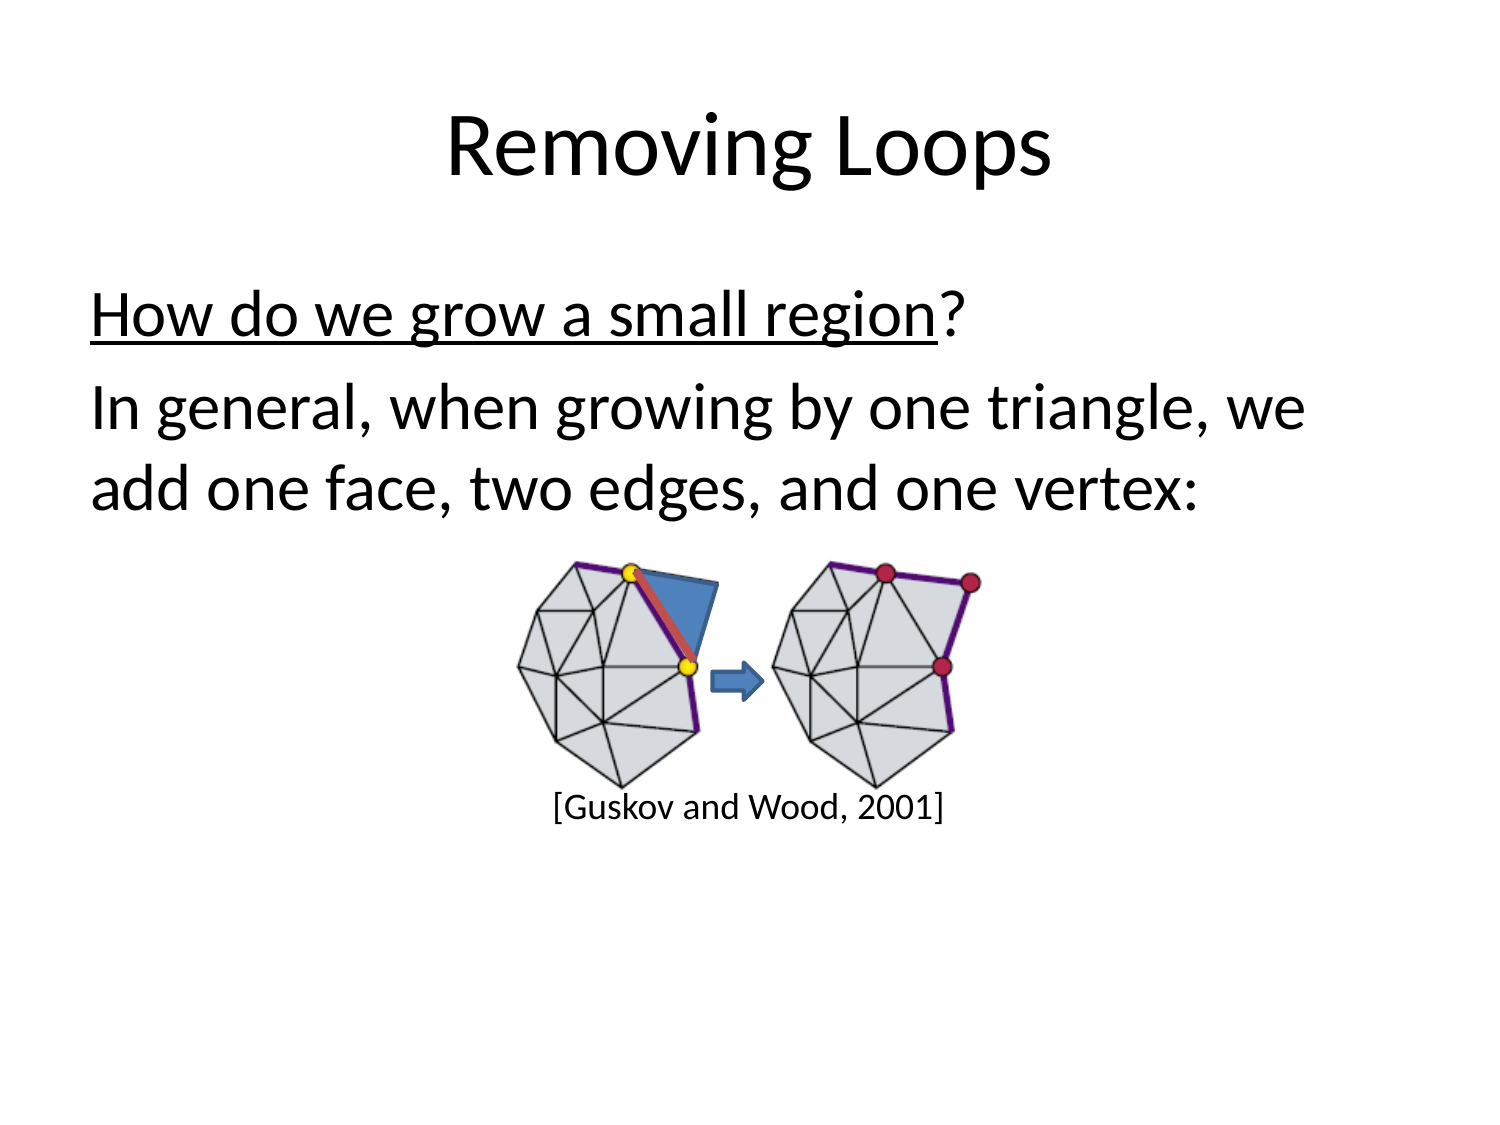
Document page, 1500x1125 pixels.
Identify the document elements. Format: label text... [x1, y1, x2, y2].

text_box [Guskov and Wood, 2001] [537, 805, 961, 835]
title Removing Loops [75, 45, 1425, 233]
picture [509, 549, 988, 796]
list How do we grow a small region? In general, when growing by one triangle, we add one face, two edges, and one vertex: [75, 262, 1425, 1125]
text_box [635, 570, 695, 662]
